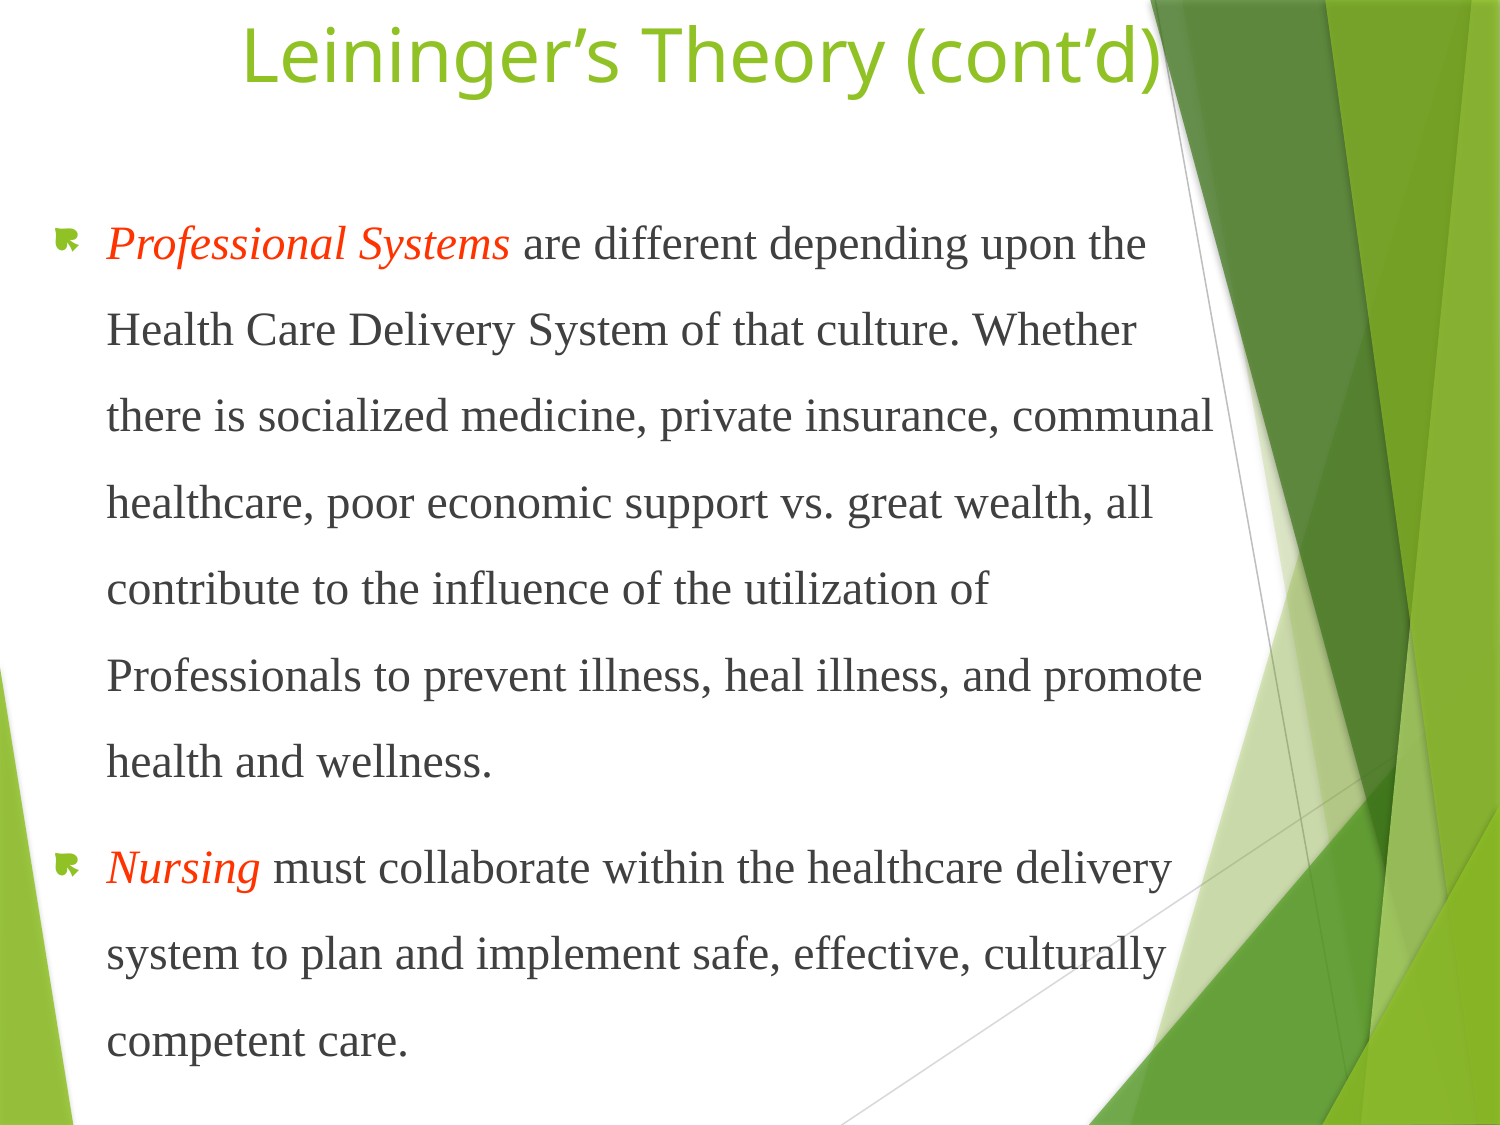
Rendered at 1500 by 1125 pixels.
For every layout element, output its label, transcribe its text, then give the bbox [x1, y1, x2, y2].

list Professional Systems are different depending upon the Health Care Delivery System of that culture. Whether there is socialized medicine, private insurance, communal healthcare, poor economic support vs. great wealth, all contribute to the influence of the utilization of Professionals to prevent illness, heal illness, and promote health and wellness. Nursing must collaborate within the healthcare delivery system to plan and implement safe, effective, culturally competent care. [37, 174, 1250, 1075]
title Leininger’s Theory (cont’d) [225, 0, 1463, 150]
